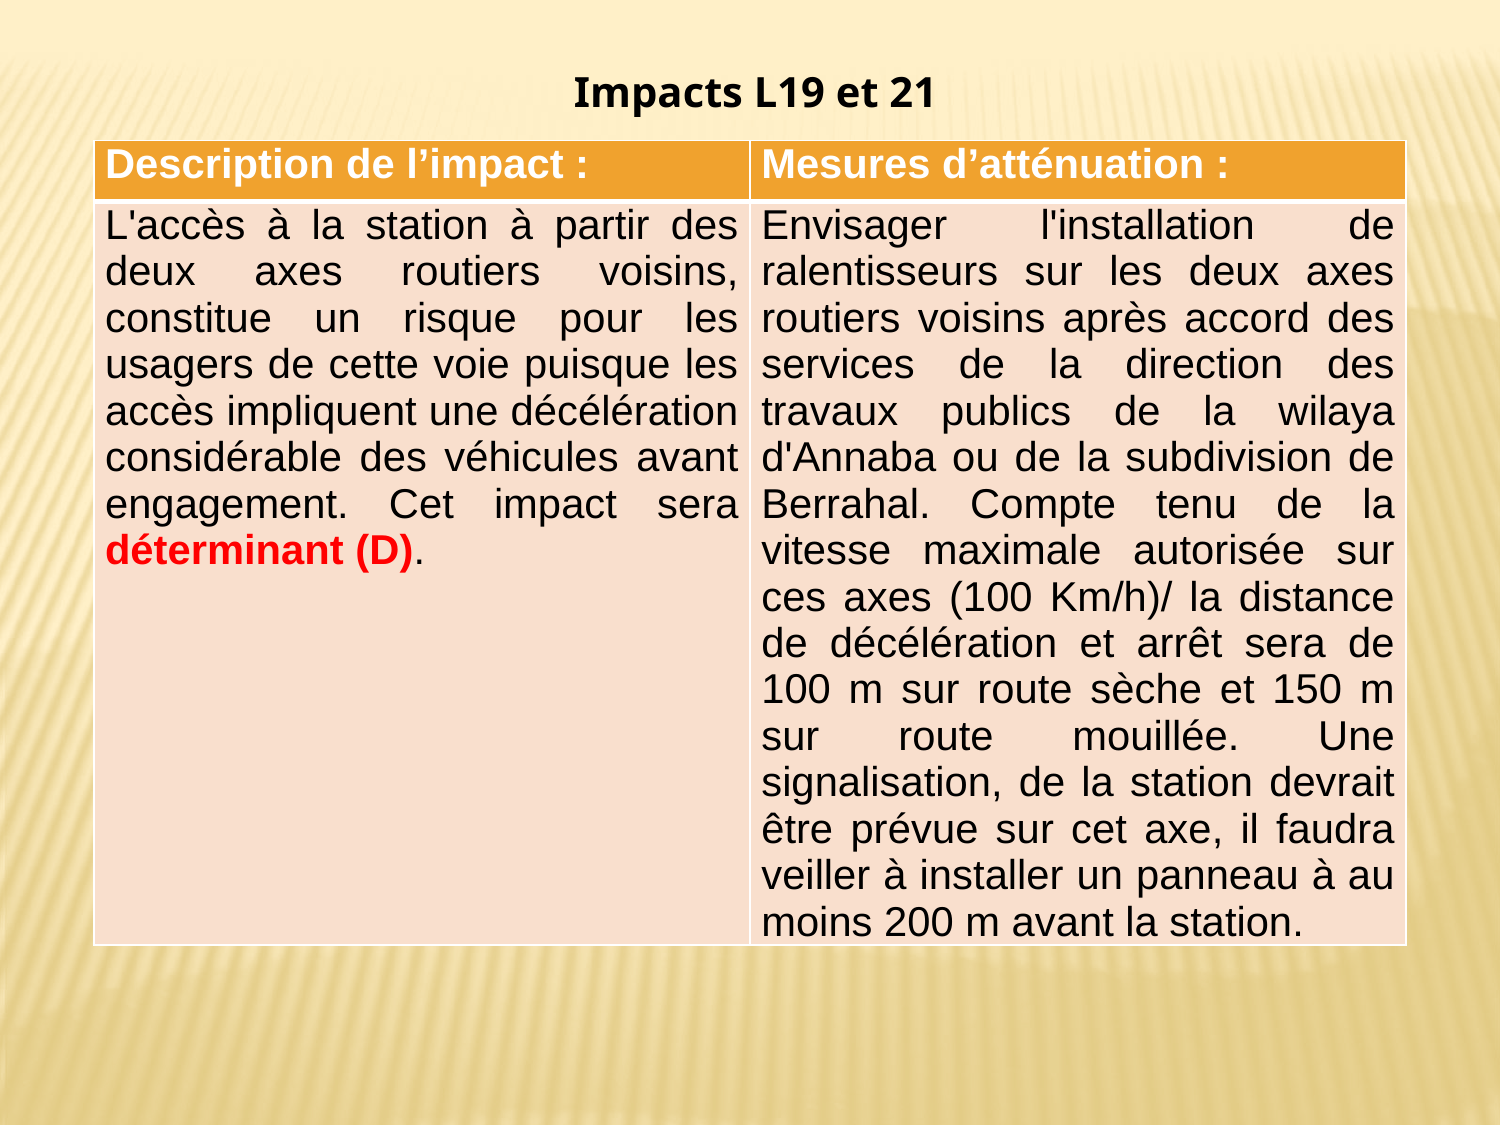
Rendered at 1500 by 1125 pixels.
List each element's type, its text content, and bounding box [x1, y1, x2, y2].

table_header Mesures d’atténuation : [751, 141, 1405, 199]
text_box Impacts L19 et 21 [445, 58, 1067, 169]
table_cell Envisager l'installation de ralentisseurs sur les deux axes routiers voisins après accord des services de la direction des travaux publics de la wilaya d'Annaba ou de la subdivision de Berrahal. Compte tenu de la vitesse maximale autorisée sur ces axes (100 Km/h)/ la distance de décélération et arrêt sera de 100 m sur route sèche et 150 m sur route mouillée. Une signalisation, de la station devrait être prévue sur cet axe, il faudra veiller à installer un panneau à au moins 200 m avant la station. [751, 204, 1405, 944]
table_cell L'accès à la station à partir des deux axes routiers voisins, constitue un risque pour les usagers de cette voie puisque les accès impliquent une décélération considérable des véhicules avant engagement. Cet impact sera déterminant (D). [95, 204, 749, 944]
table_header Description de l’impact : [95, 141, 749, 199]
